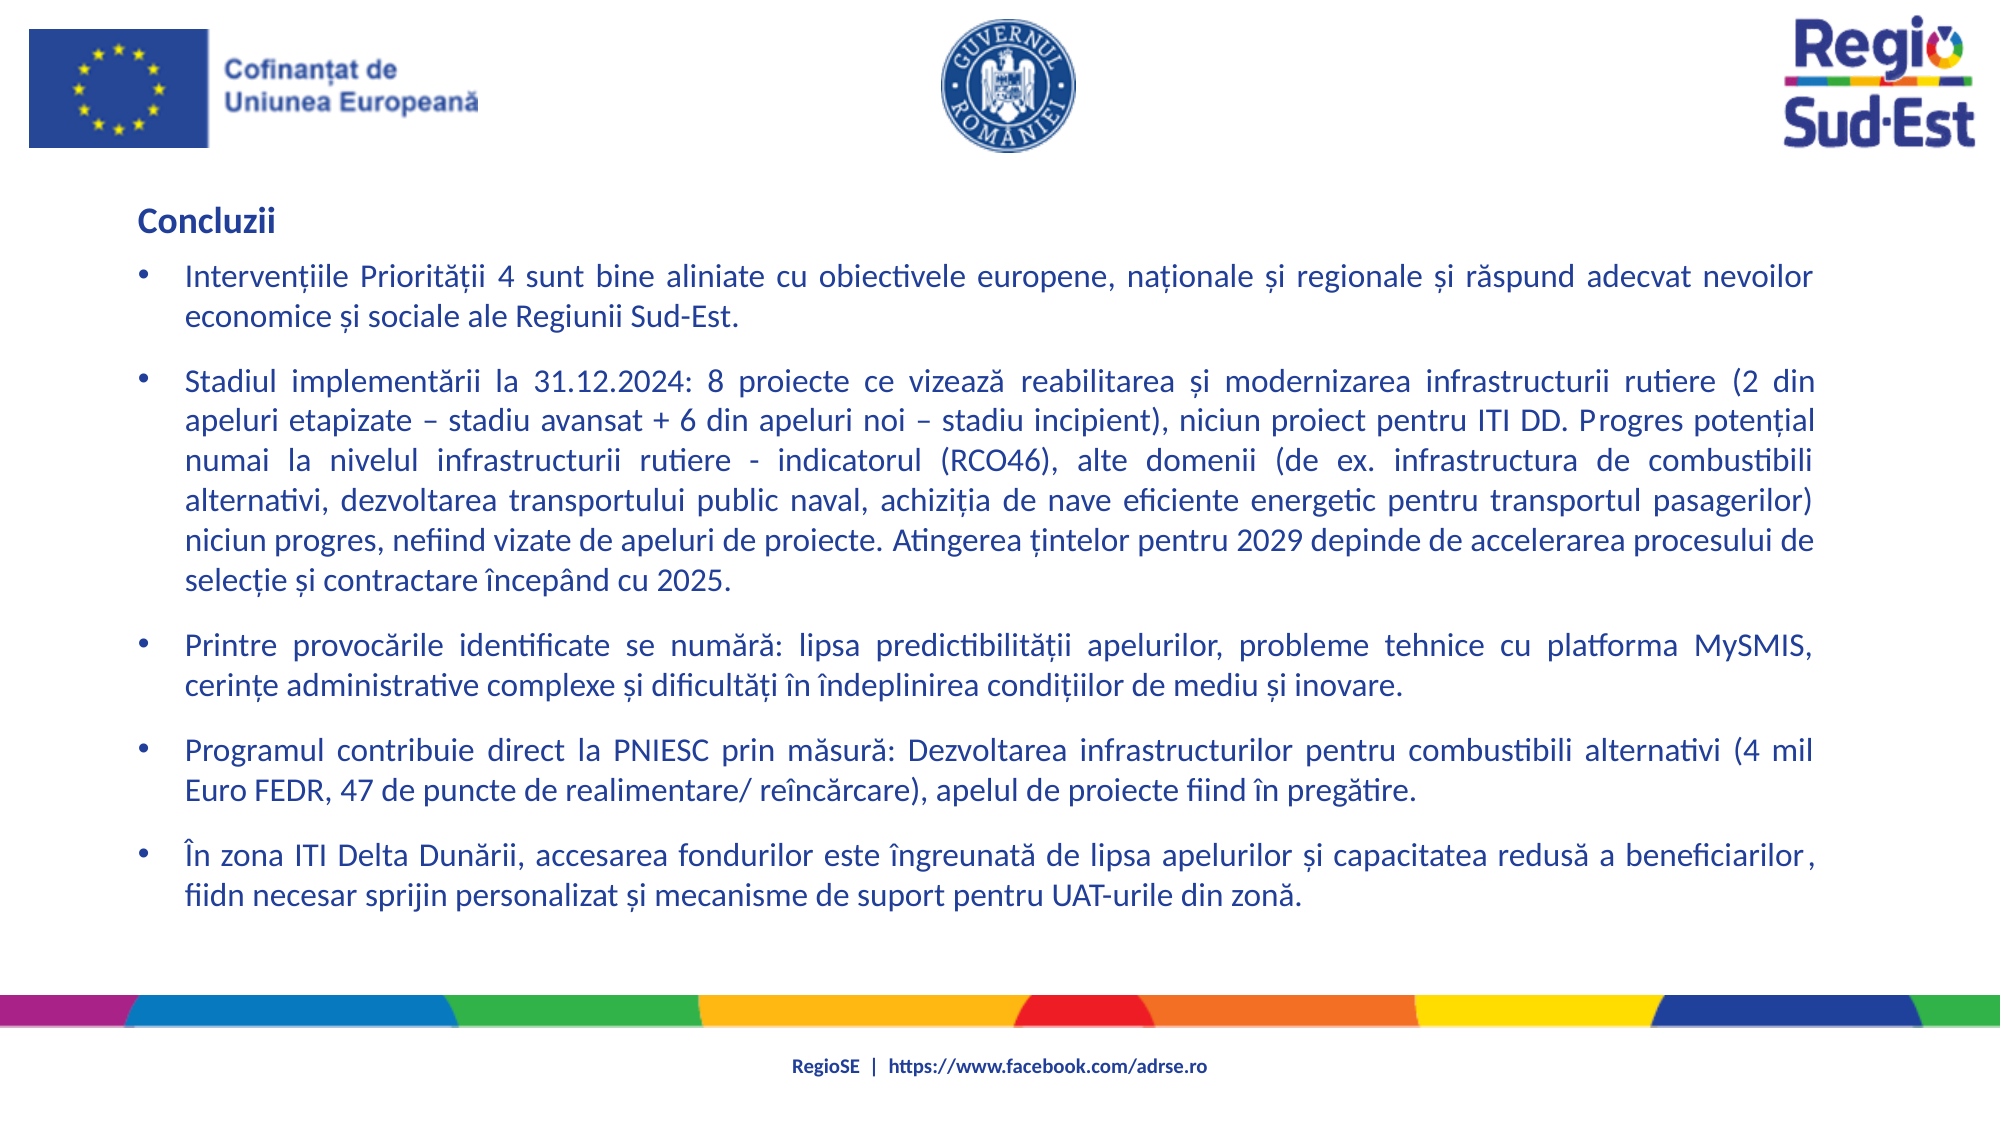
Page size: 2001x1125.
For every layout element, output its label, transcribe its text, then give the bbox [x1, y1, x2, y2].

picture [941, 19, 1076, 153]
text_box RegioSE | https://www.facebook.com/adrse.ro [776, 1029, 1223, 1085]
picture [1759, 0, 2000, 220]
picture [28, 28, 478, 148]
picture [0, 995, 2000, 1029]
text_box Intervențiile Priorității 4 sunt bine aliniate cu obiectivele europene, naționale și regionale și răspund adecvat nevoilor economice și sociale ale Regiunii Sud-Est. Stadiul implementării la 31.12.2024: 8 proiecte ce vizează reabilitarea și modernizarea infrastructurii rutiere (2 din apeluri etapizate – stadiu avansat + 6 din apeluri noi – stadiu incipient), niciun proiect pentru ITI DD. Progres potențial numai la nivelul infrastructurii rutiere - indicatorul (RCO46), alte domenii (de ex. infrastructura de combustibili alternativi, dezvoltarea transportului public naval, achiziția de nave eficiente energetic pentru transportul pasagerilor) niciun progres, nefiind vizate de apeluri de proiecte. Atingerea țintelor pentru 2029 depinde de accelerarea procesului de selecție și contractare începând cu 2025. Printre provocările identificate se numără: lipsa predictibilității apelurilor, probleme tehnice cu platforma MySMIS, cerințe administrative complexe și dificultăți în îndeplinirea condițiilor de mediu și inovare. Programul contribuie direct la PNIESC prin măsură: Dezvoltarea infrastructurilor pentru combustibili alternativi (4 mil Euro FEDR, 47 de puncte de realimentare/ reîncărcare), apelul de proiecte fiind în pregătire. În zona ITI Delta Dunării, accesarea fondurilor este îngreunată de lipsa apelurilor și capacitatea redusă a beneficiarilor, fiidn necesar sprijin personalizat și mecanisme de suport pentru UAT-urile din zonă. [123, 246, 1831, 921]
text_box Concluzii [123, 188, 1223, 246]
